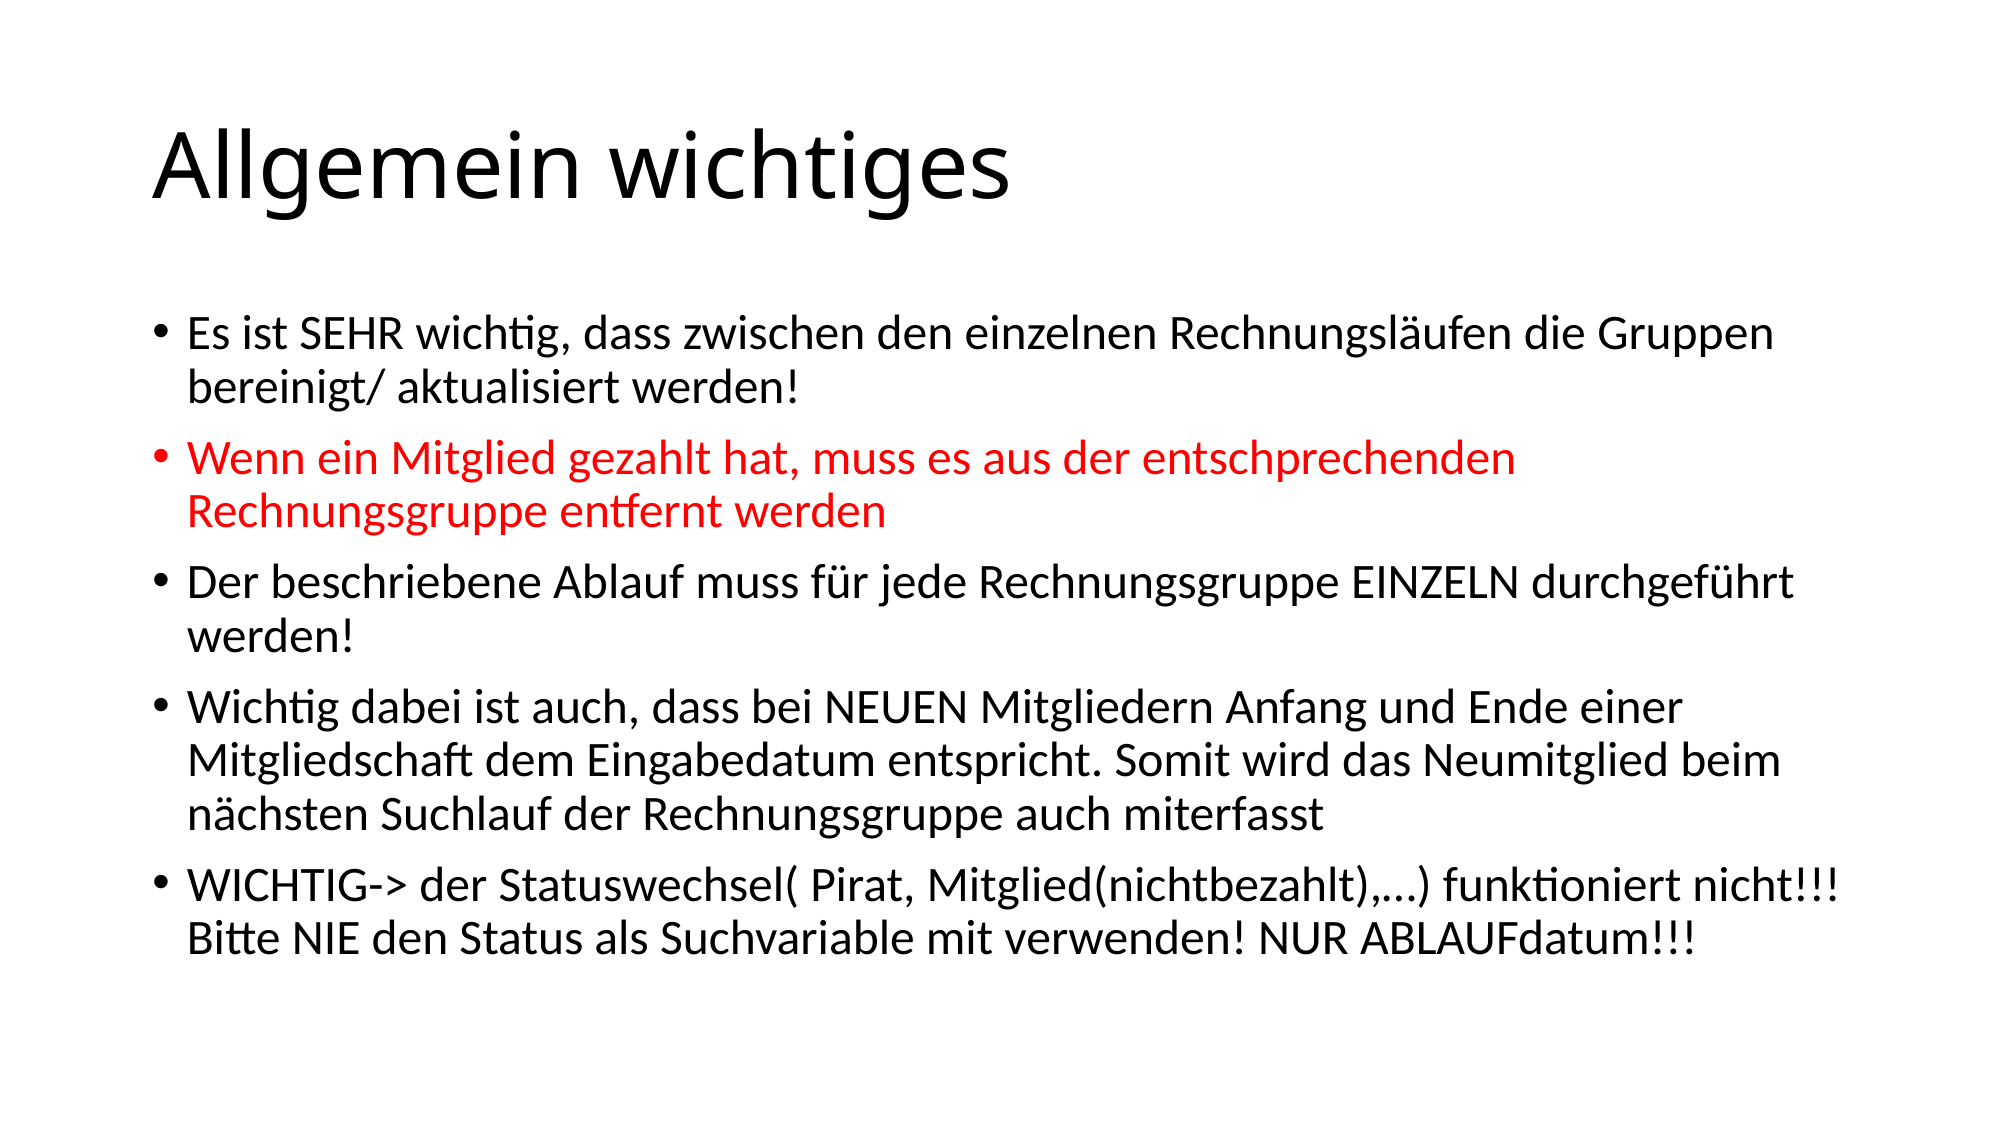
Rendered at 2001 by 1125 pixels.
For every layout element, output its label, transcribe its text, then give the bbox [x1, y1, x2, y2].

list Es ist SEHR wichtig, dass zwischen den einzelnen Rechnungsläufen die Gruppen bereinigt/ aktualisiert werden! Wenn ein Mitglied gezahlt hat, muss es aus der entschprechenden Rechnungsgruppe entfernt werden Der beschriebene Ablauf muss für jede Rechnungsgruppe EINZELN durchgeführt werden! Wichtig dabei ist auch, dass bei NEUEN Mitgliedern Anfang und Ende einer Mitgliedschaft dem Eingabedatum entspricht. Somit wird das Neumitglied beim nächsten Suchlauf der Rechnungsgruppe auch miterfasst WICHTIG-> der Statuswechsel( Pirat, Mitglied(nichtbezahlt),…) funktioniert nicht!!! Bitte NIE den Status als Suchvariable mit verwenden! NUR ABLAUFdatum!!! [137, 299, 1863, 1014]
title Allgemein wichtiges [137, 59, 1863, 278]
